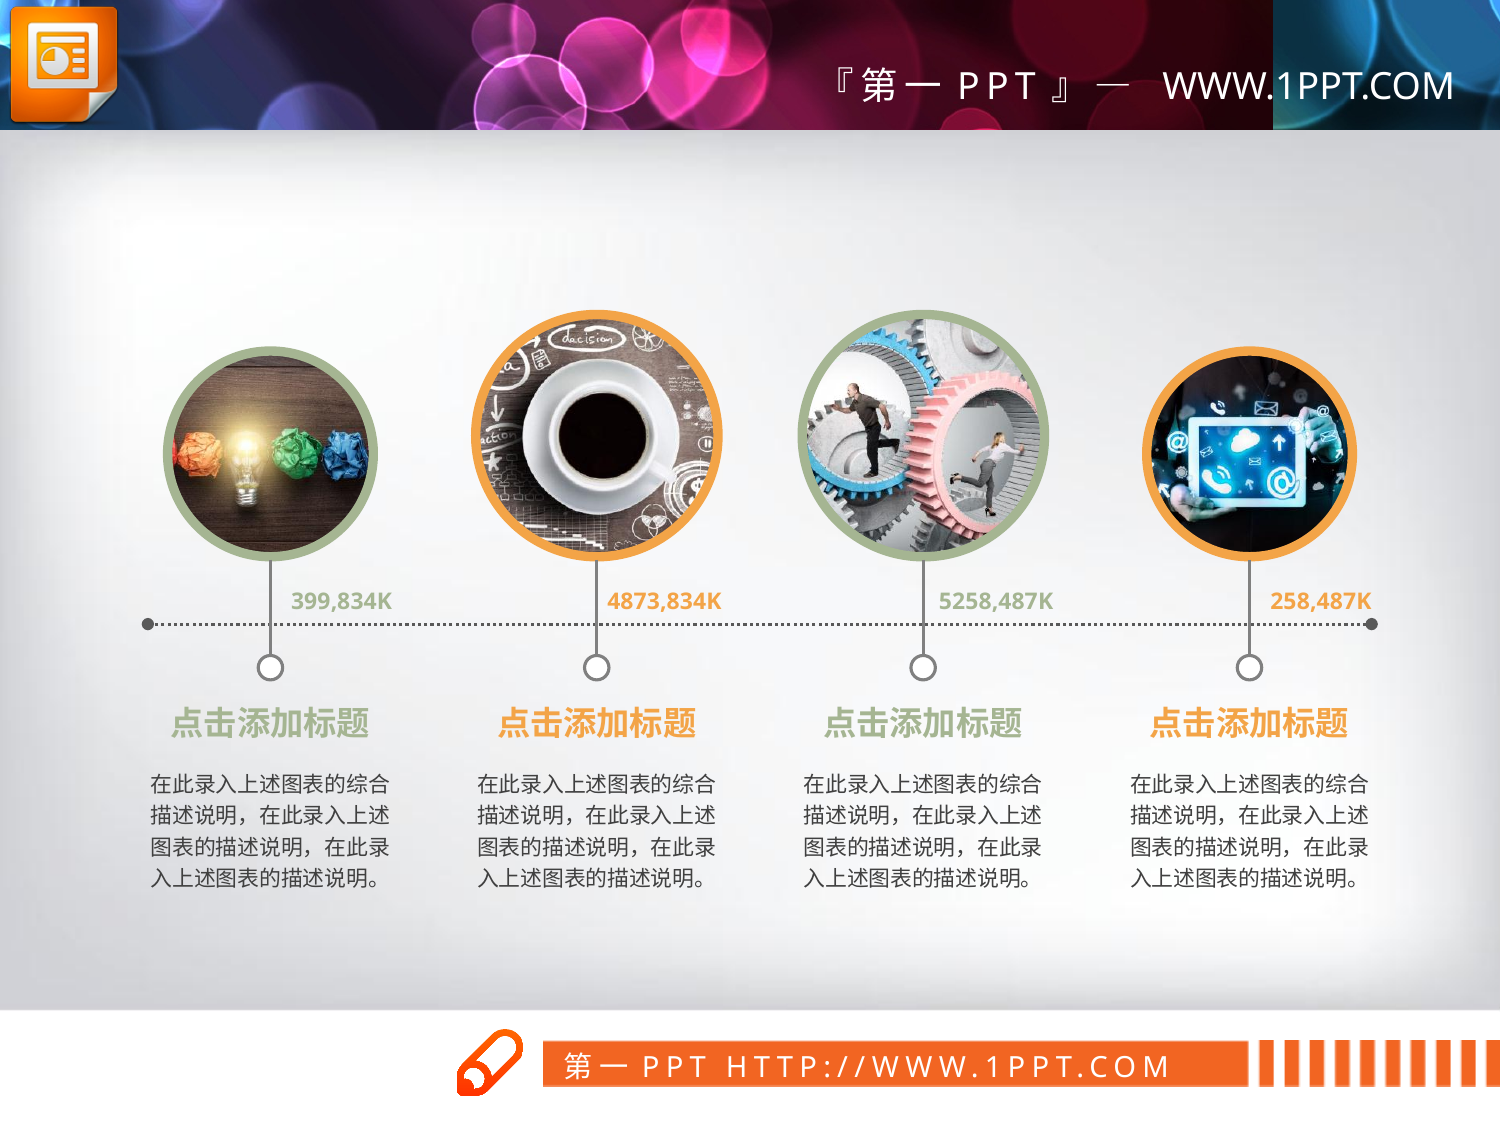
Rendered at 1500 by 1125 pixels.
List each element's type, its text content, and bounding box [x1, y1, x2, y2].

text_box 点击添加标题 [481, 694, 712, 750]
text_box 点击添加标题 [155, 694, 386, 750]
picture [0, 0, 1500, 1012]
text_box 5258,487K [940, 586, 1054, 615]
text_box 258,487K [1270, 586, 1372, 615]
text_box [475, 314, 718, 557]
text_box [584, 559, 610, 681]
picture [543, 1040, 1500, 1087]
text_box 4873,834K [614, 586, 722, 615]
text_box [1146, 351, 1353, 557]
text_box [802, 314, 1045, 557]
text_box 在此录入上述图表的综合描述说明，在此录入上述图表的描述说明，在此录入上述图表的描述说明。 [781, 757, 1065, 899]
text_box 在此录入上述图表的综合描述说明，在此录入上述图表的描述说明，在此录入上述图表的描述说明。 [455, 757, 739, 899]
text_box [1236, 559, 1262, 681]
text_box 399,834K [290, 586, 393, 615]
text_box [167, 351, 374, 557]
text_box 在此录入上述图表的综合描述说明，在此录入上述图表的描述说明，在此录入上述图表的描述说明。 [129, 757, 412, 899]
text_box 点击添加标题 [808, 694, 1038, 750]
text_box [910, 559, 936, 681]
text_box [257, 559, 283, 681]
text_box 点击添加标题 [1134, 694, 1365, 750]
text_box 在此录入上述图表的综合描述说明，在此录入上述图表的描述说明，在此录入上述图表的描述说明。 [1108, 757, 1391, 899]
